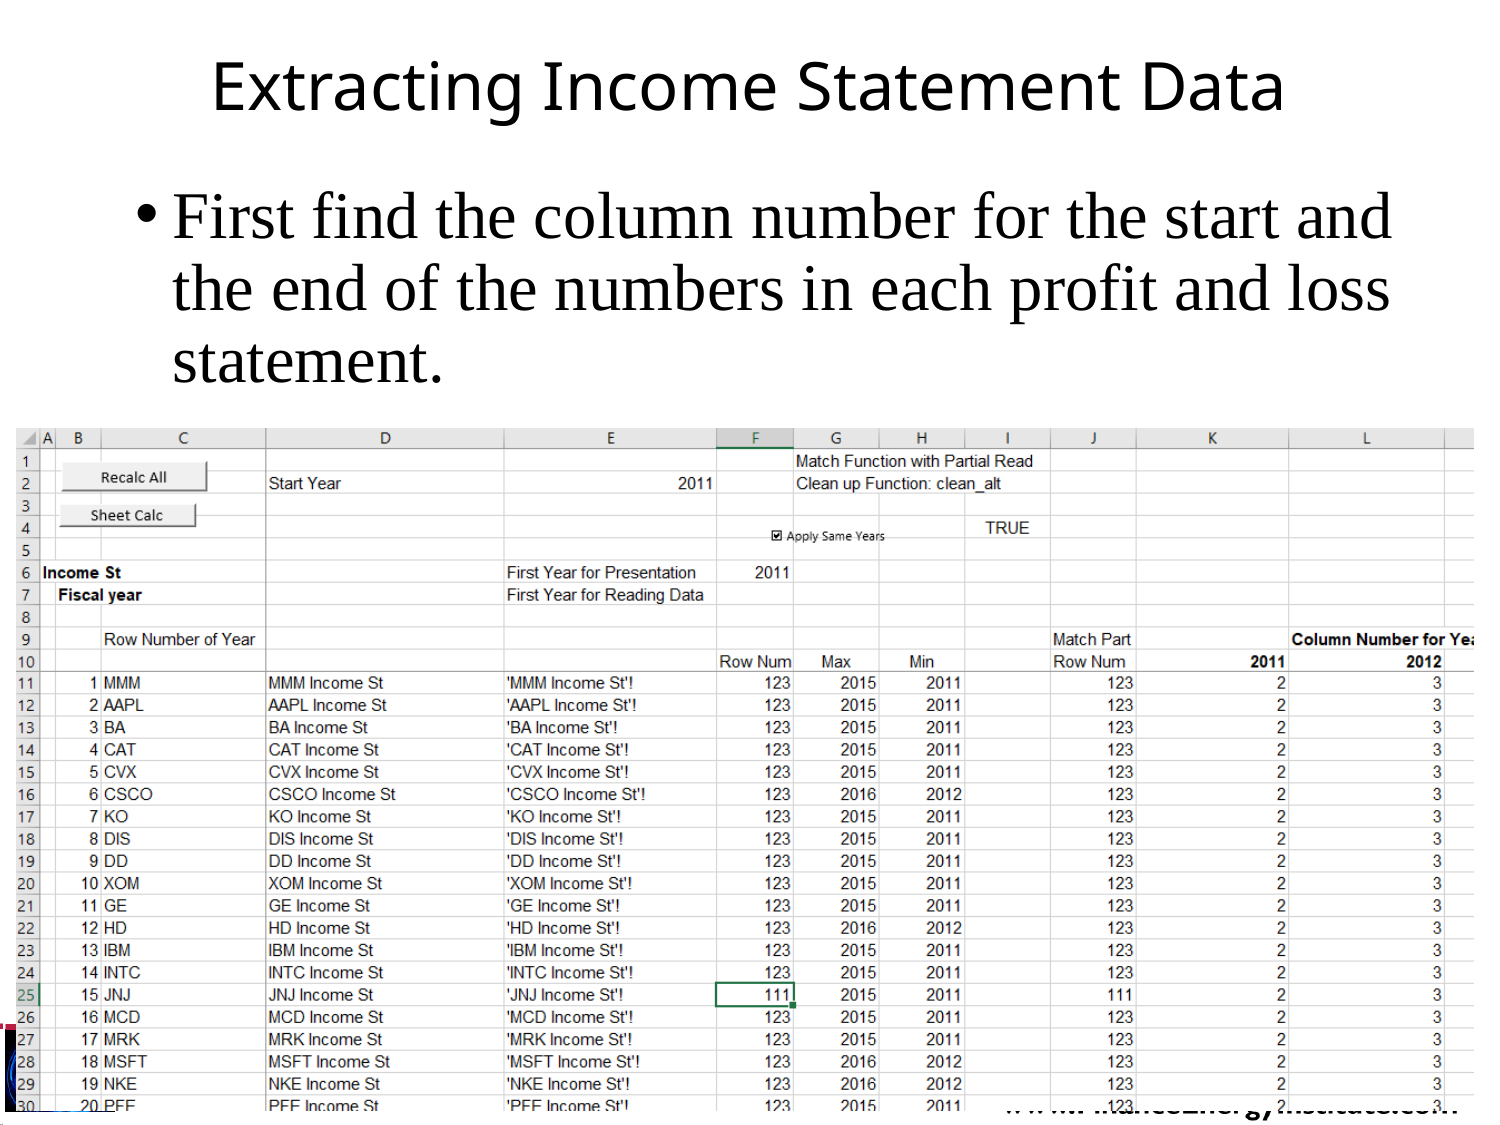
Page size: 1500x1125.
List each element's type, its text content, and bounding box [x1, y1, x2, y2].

title Extracting Income Statement Data [120, 32, 1378, 146]
picture [0, 428, 1474, 1125]
list First find the column number for the start and the end of the numbers in each profit and loss statement. [120, 173, 1417, 428]
